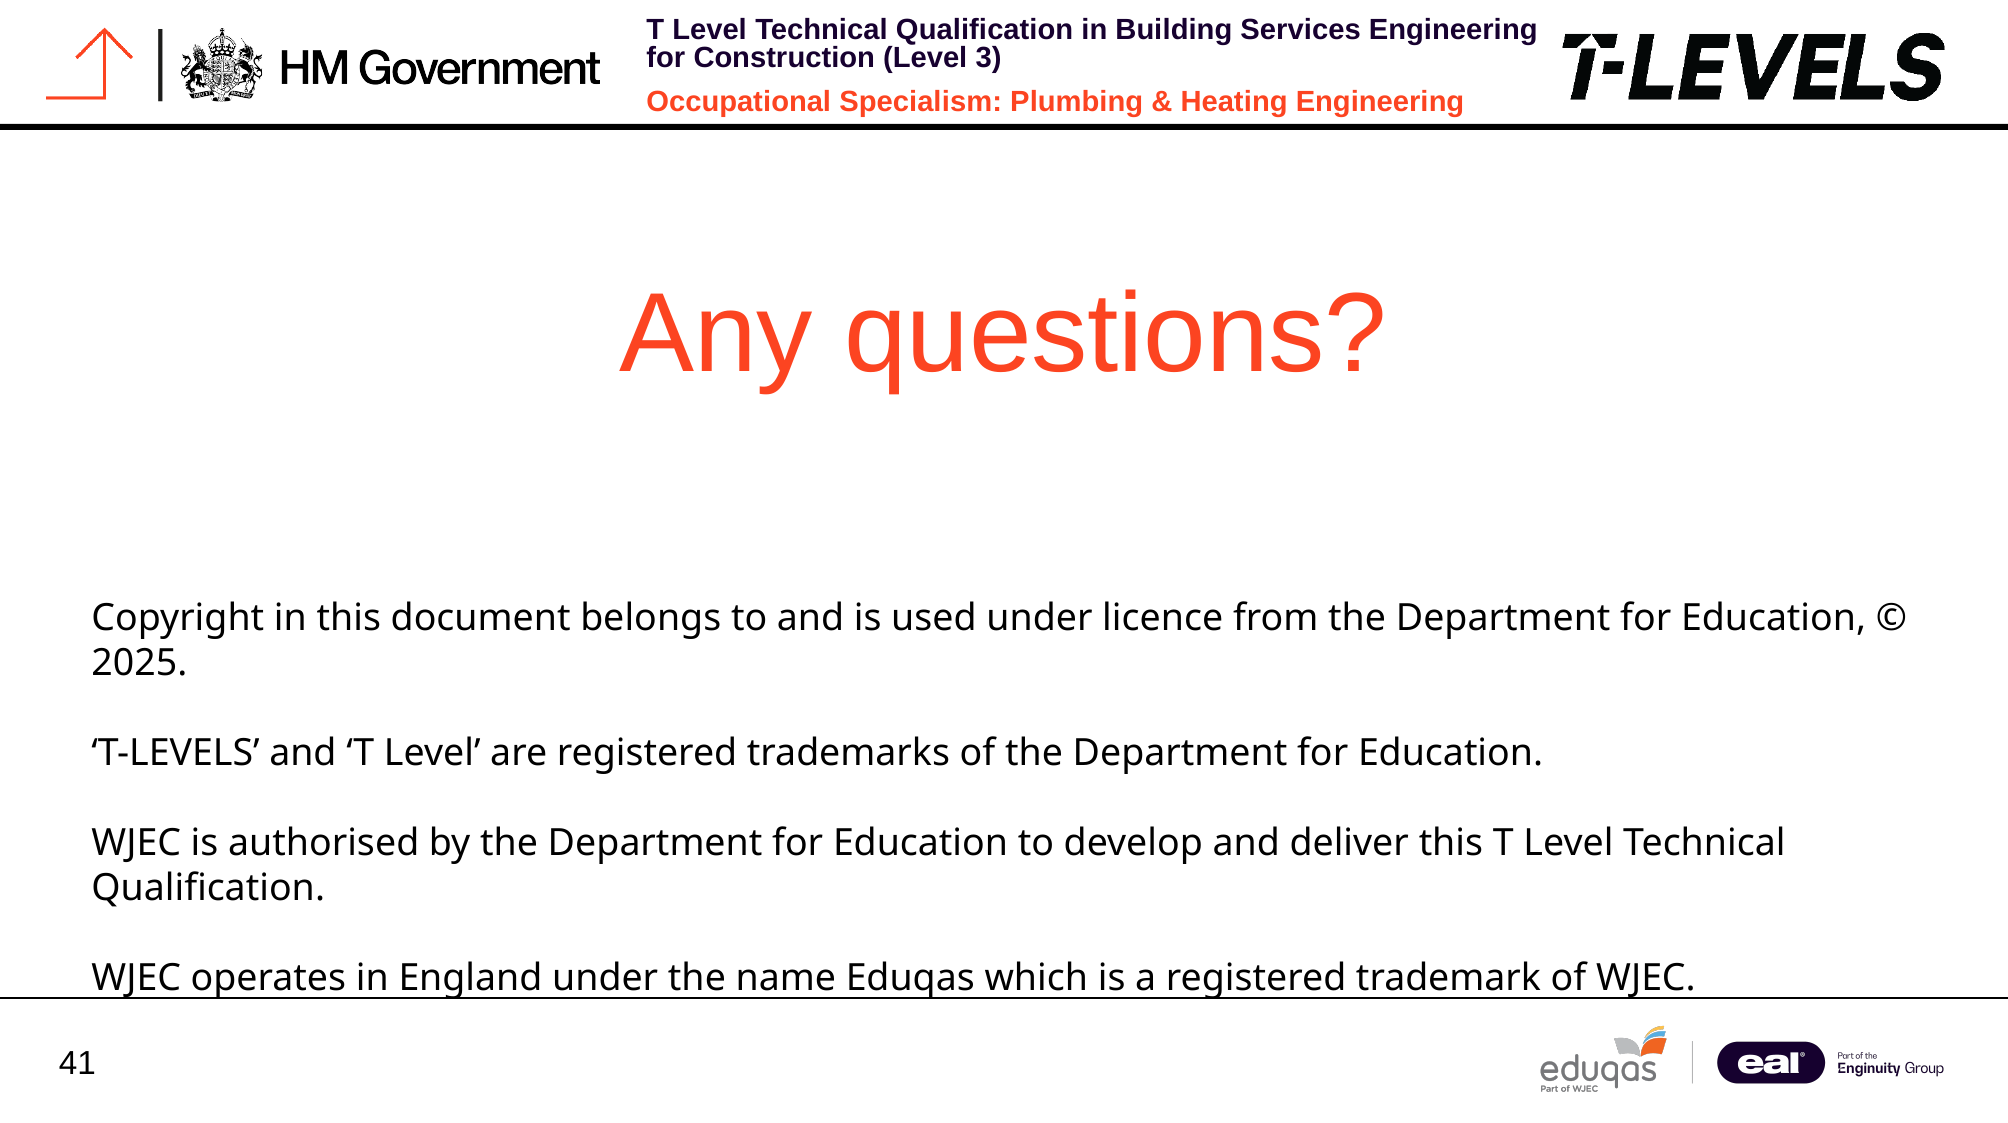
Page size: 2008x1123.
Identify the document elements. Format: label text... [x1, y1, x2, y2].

picture [158, 28, 600, 102]
picture [41, 27, 139, 100]
picture [1535, 1021, 1949, 1097]
text_box Copyright in this document belongs to and is used under licence from the Department for Education, © 2025. ‘T-LEVELS’ and ‘T Level’ are registered trademarks of the Department for Education. WJEC is authorised by the Department for Education to develop and deliver this T Level Technical Qualification. WJEC operates in England under the name Eduqas which is a registered trademark of WJEC. [76, 585, 1932, 1006]
picture [1543, 25, 1964, 108]
text_box Any questions? [590, 251, 1418, 402]
